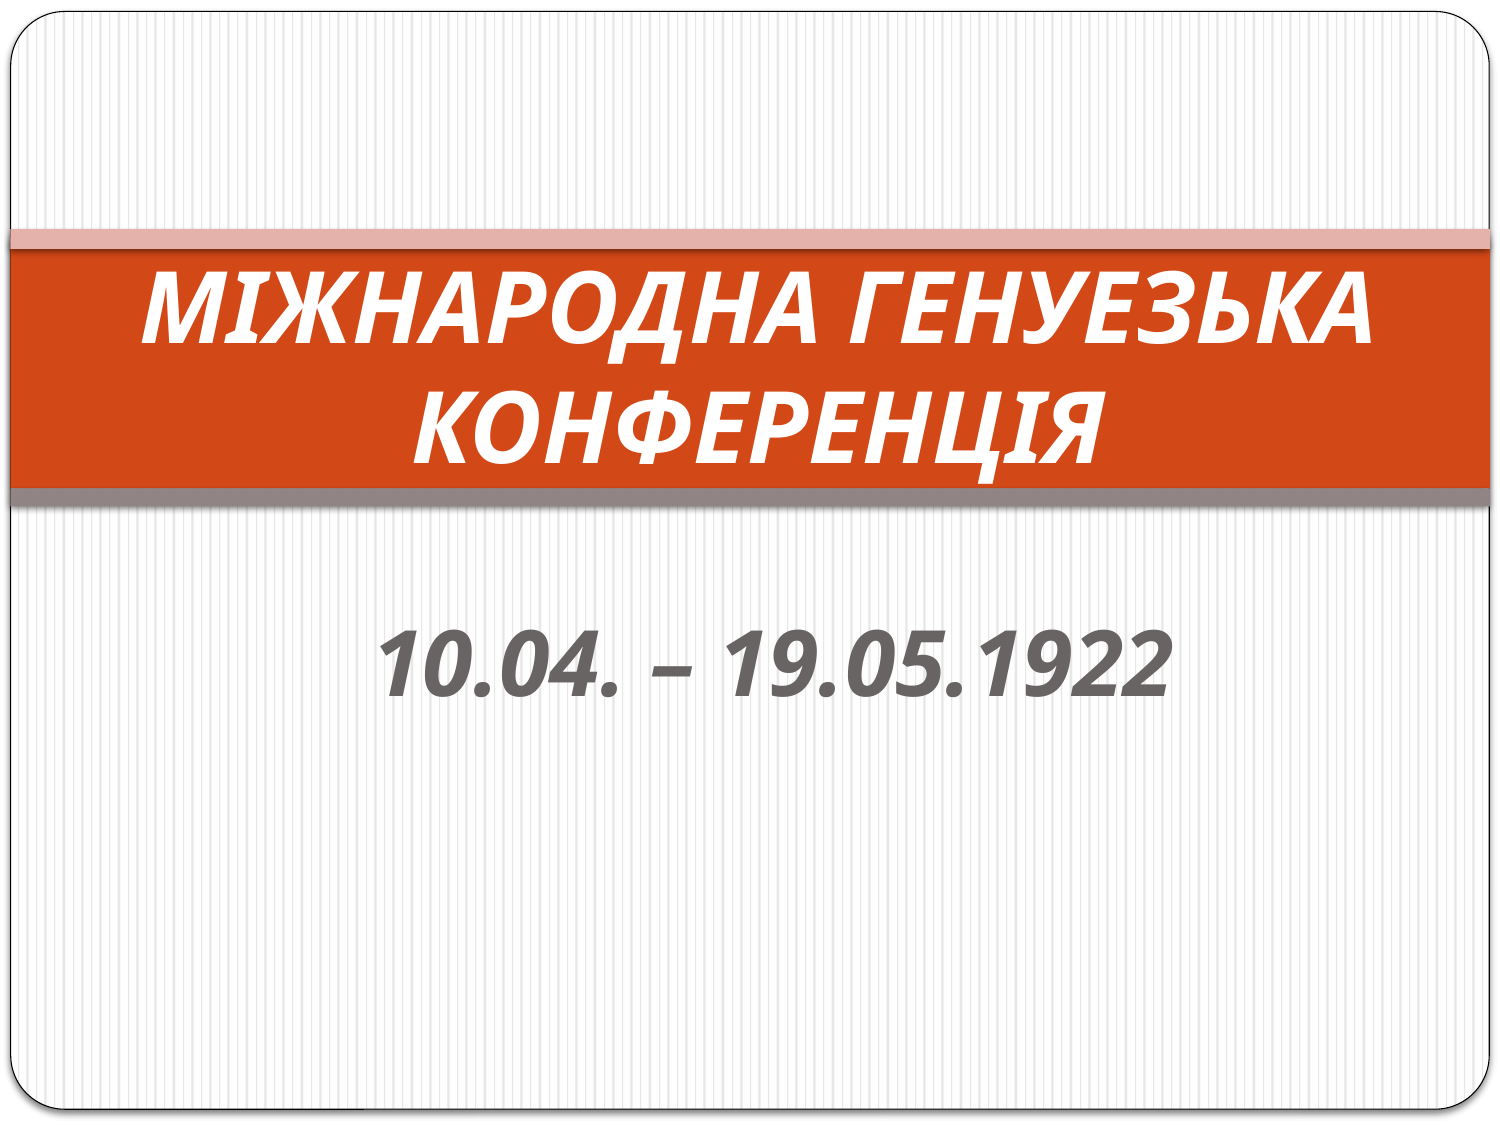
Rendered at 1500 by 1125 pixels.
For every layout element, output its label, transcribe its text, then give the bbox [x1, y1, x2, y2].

subtitle 10.04. – 19.05.1922 [64, 597, 1483, 861]
title МІЖНАРОДНА ГЕНУЕЗЬКА КОНФЕРЕНЦІЯ [17, 247, 1500, 489]
